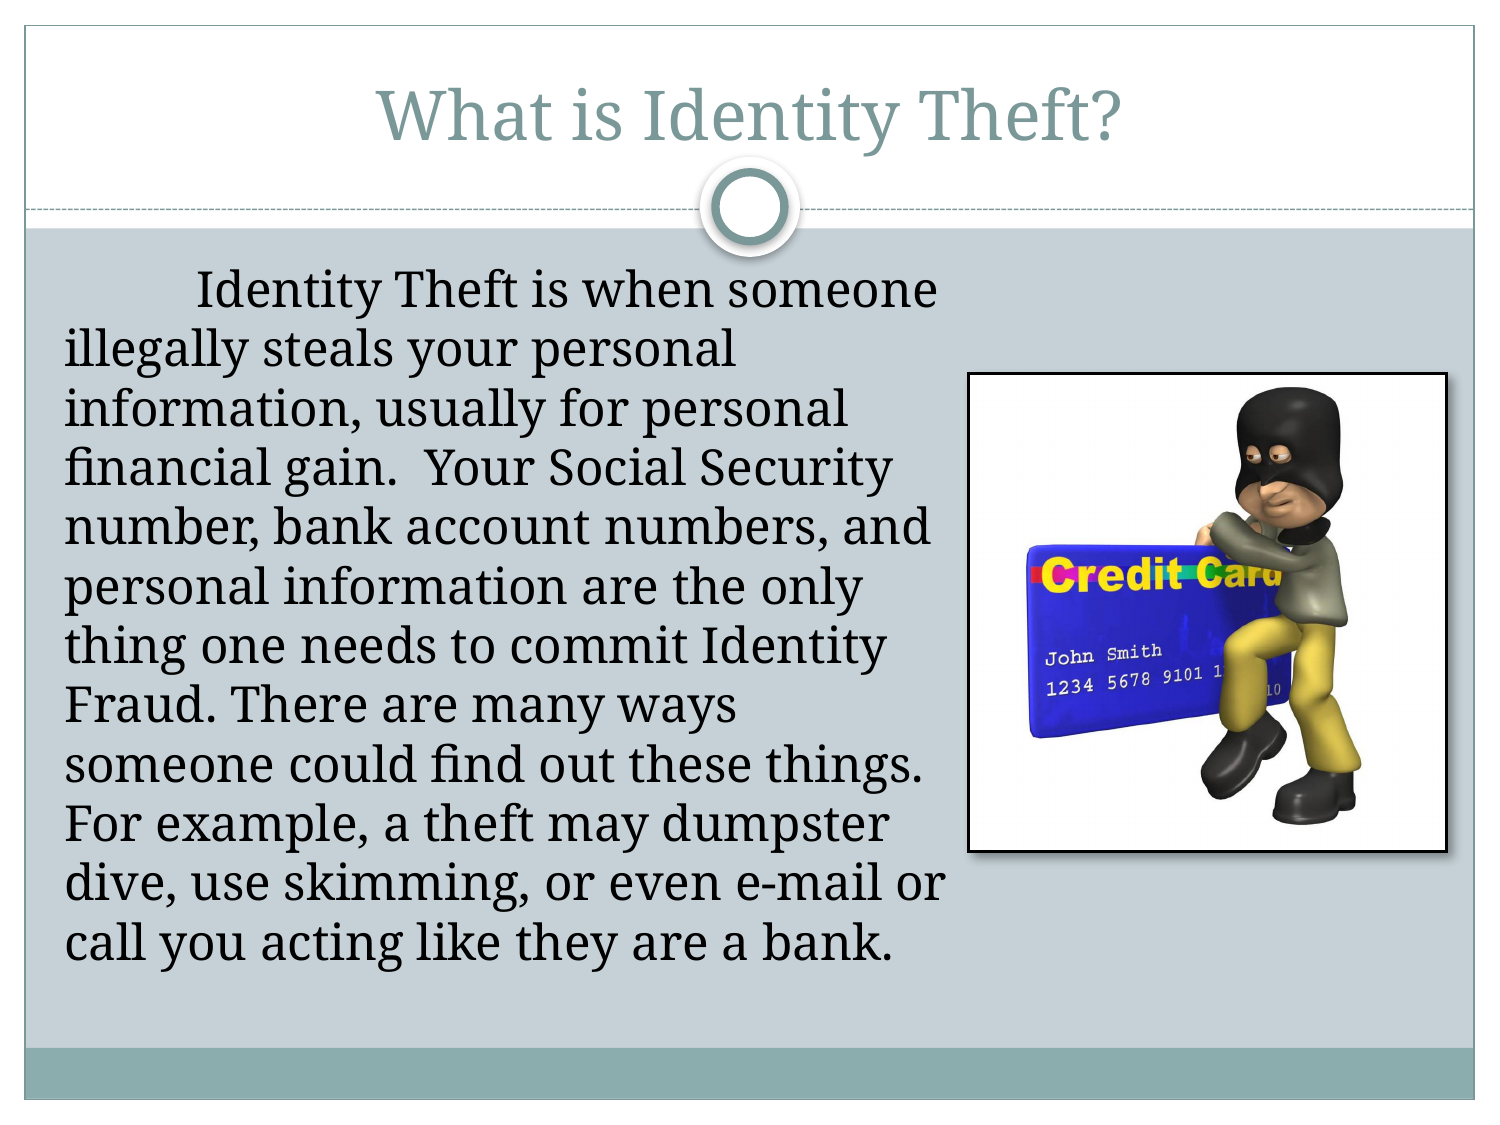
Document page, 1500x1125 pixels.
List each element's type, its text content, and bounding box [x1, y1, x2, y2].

picture [969, 374, 1446, 851]
title What is Identity Theft? [49, 37, 1450, 162]
list Identity Theft is when someone illegally steals your personal information, usually for personal financial gain. Your Social Security number, bank account numbers, and personal information are the only thing one needs to commit Identity Fraud. There are many ways someone could find out these things. For example, a theft may dumpster dive, use skimming, or even e-mail or call you acting like they are a bank. [49, 250, 963, 1025]
